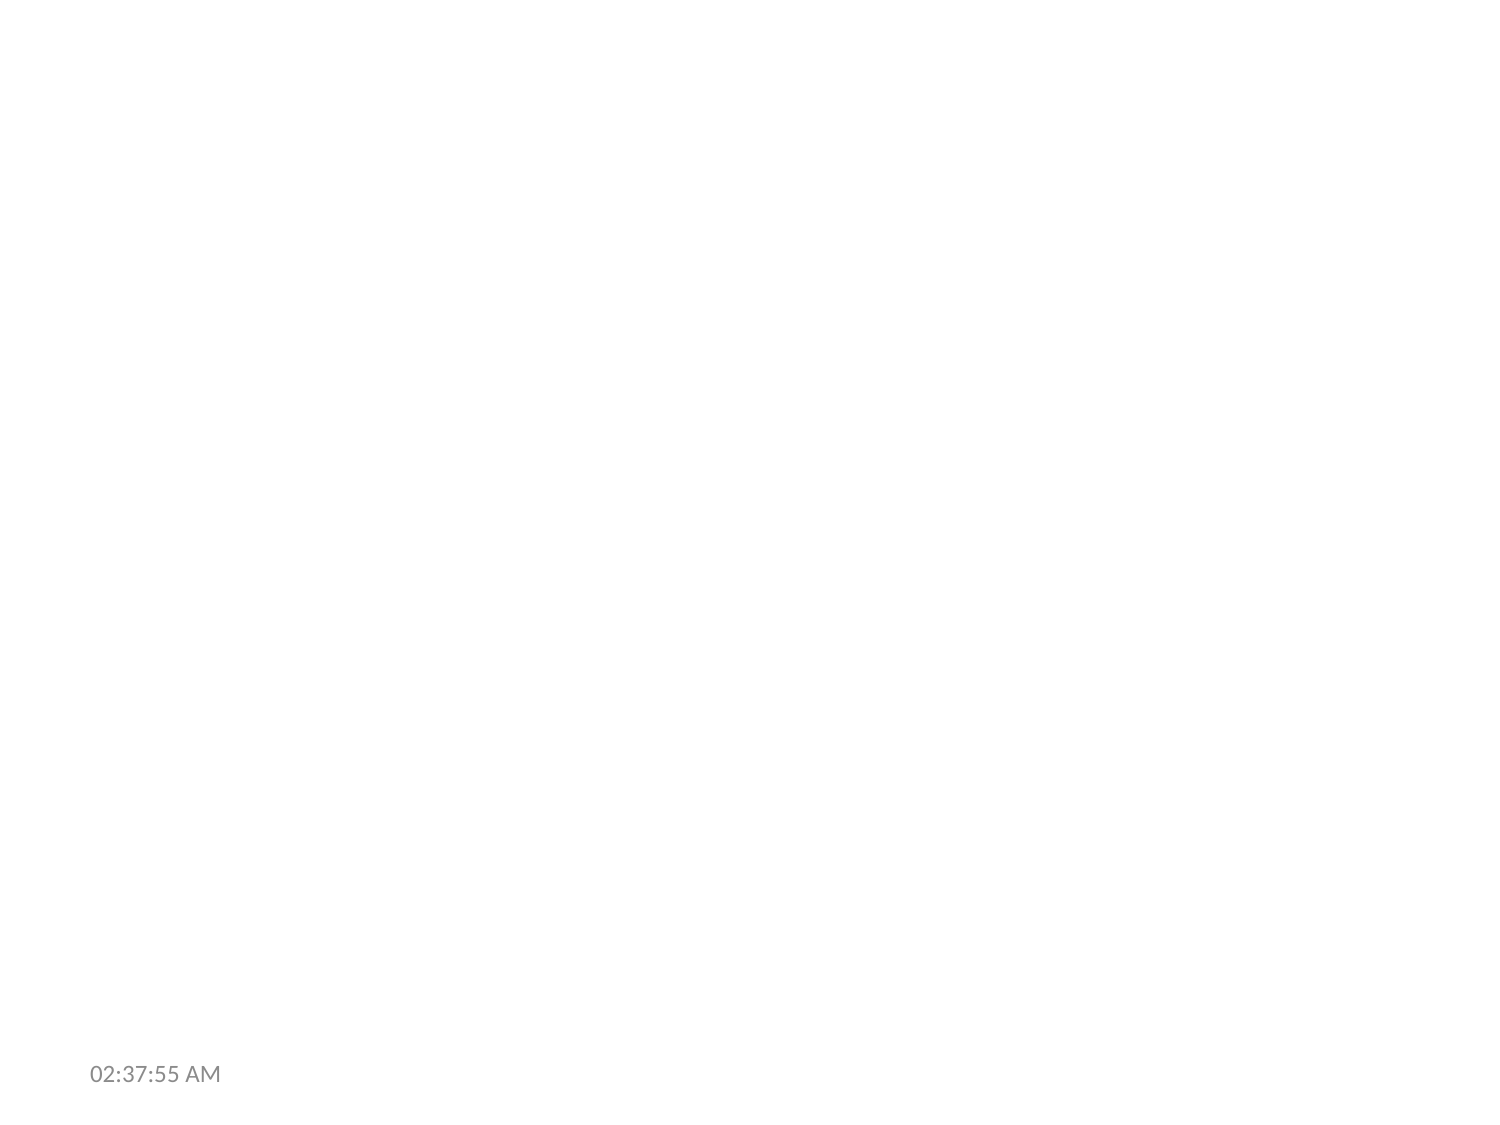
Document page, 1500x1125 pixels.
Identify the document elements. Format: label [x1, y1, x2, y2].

slide_number [75, 1042, 425, 1103]
